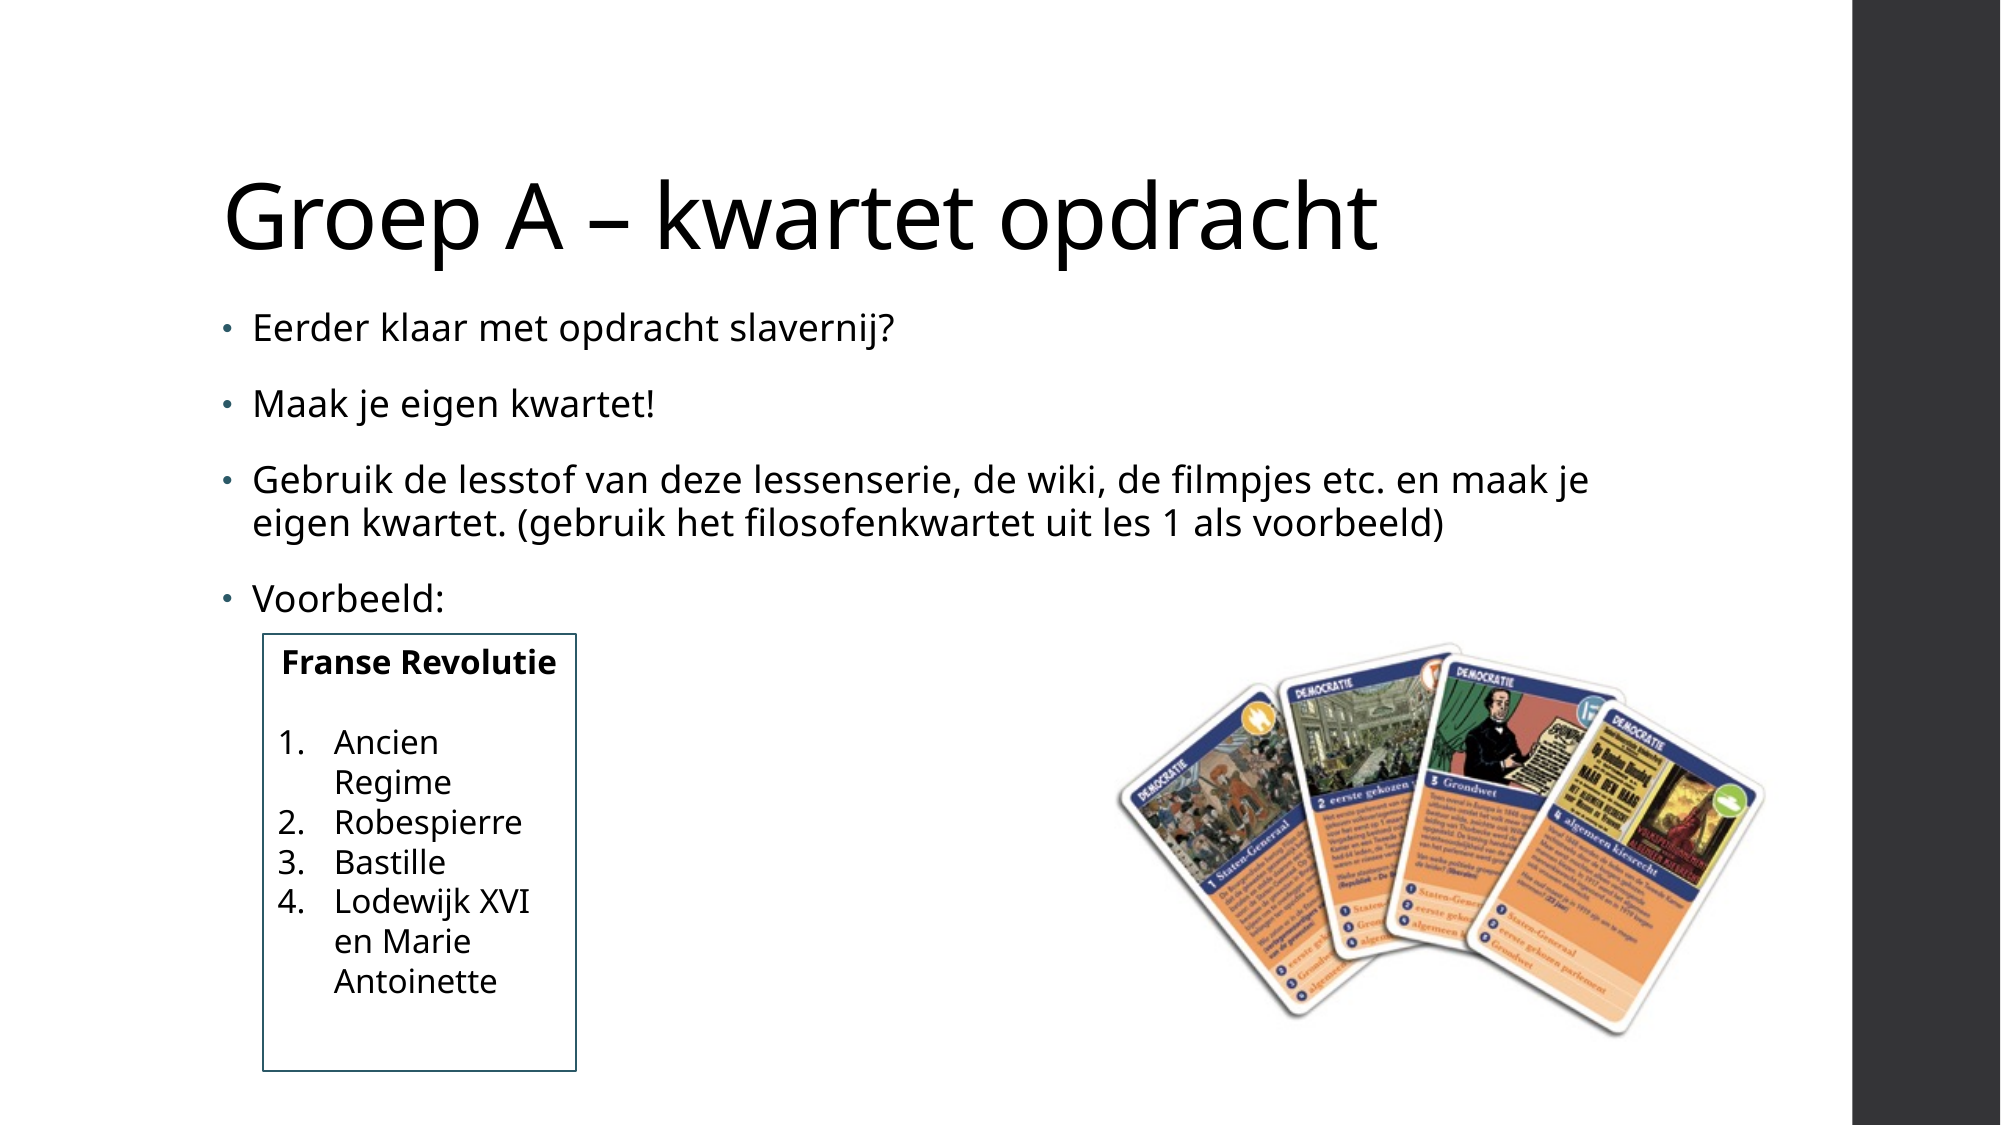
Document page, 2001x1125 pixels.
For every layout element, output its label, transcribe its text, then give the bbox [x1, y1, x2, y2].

title Groep A – kwartet opdracht [206, 60, 1797, 278]
text_box Franse Revolutie Ancien Regime Robespierre Bastille Lodewijk XVI en Marie Antoinette [262, 633, 576, 1093]
picture [1052, 603, 1835, 1067]
list Eerder klaar met opdracht slavernij? Maak je eigen kwartet! Gebruik de lesstof van deze lessenserie, de wiki, de filmpjes etc. en maak je eigen kwartet. (gebruik het filosofenkwartet uit les 1 als voorbeeld) Voorbeeld: [206, 299, 1617, 657]
